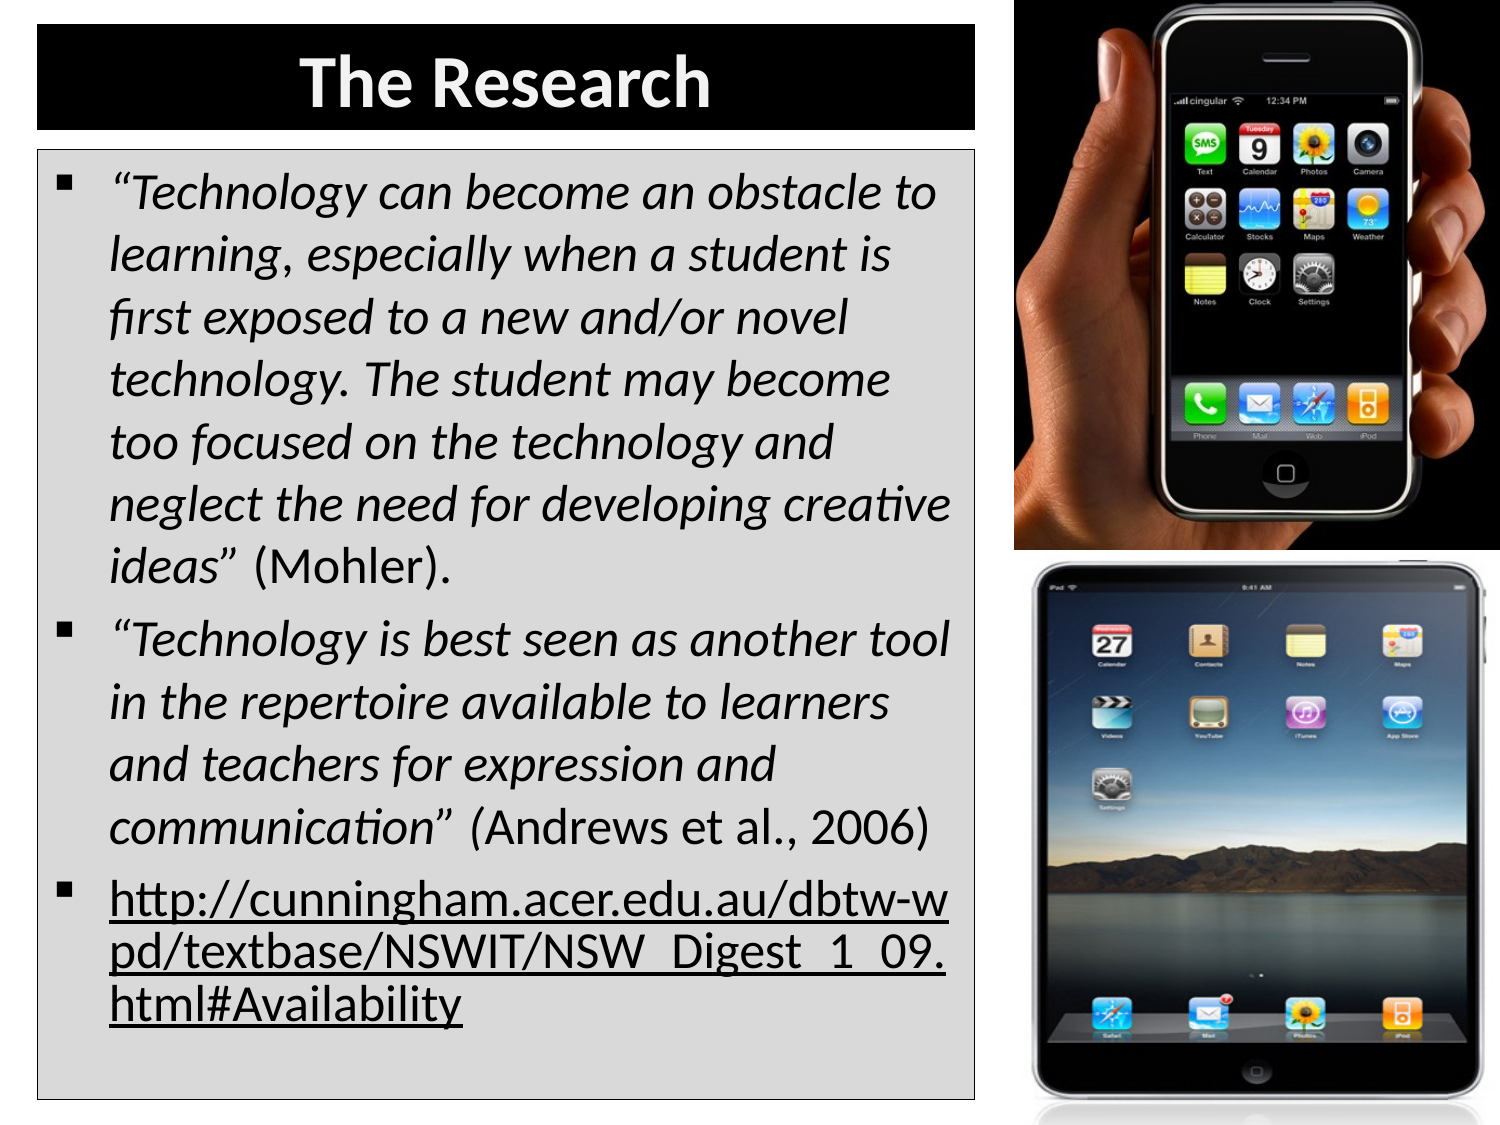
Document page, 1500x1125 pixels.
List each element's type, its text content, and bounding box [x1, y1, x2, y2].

picture [1014, 0, 1500, 551]
picture [1012, 554, 1500, 1125]
list “Technology can become an obstacle to learning, especially when a student is first exposed to a new and/or novel technology. The student may become too focused on the technology and neglect the need for developing creative ideas” (Mohler). “Technology is best seen as another tool in the repertoire available to learners and teachers for expression and communication” (Andrews et al., 2006) http://cunningham.acer.edu.au/dbtw-wpd/textbase/NSWIT/NSW_Digest_1_09.html#Availability [37, 149, 975, 1100]
title The Research [37, 24, 975, 130]
